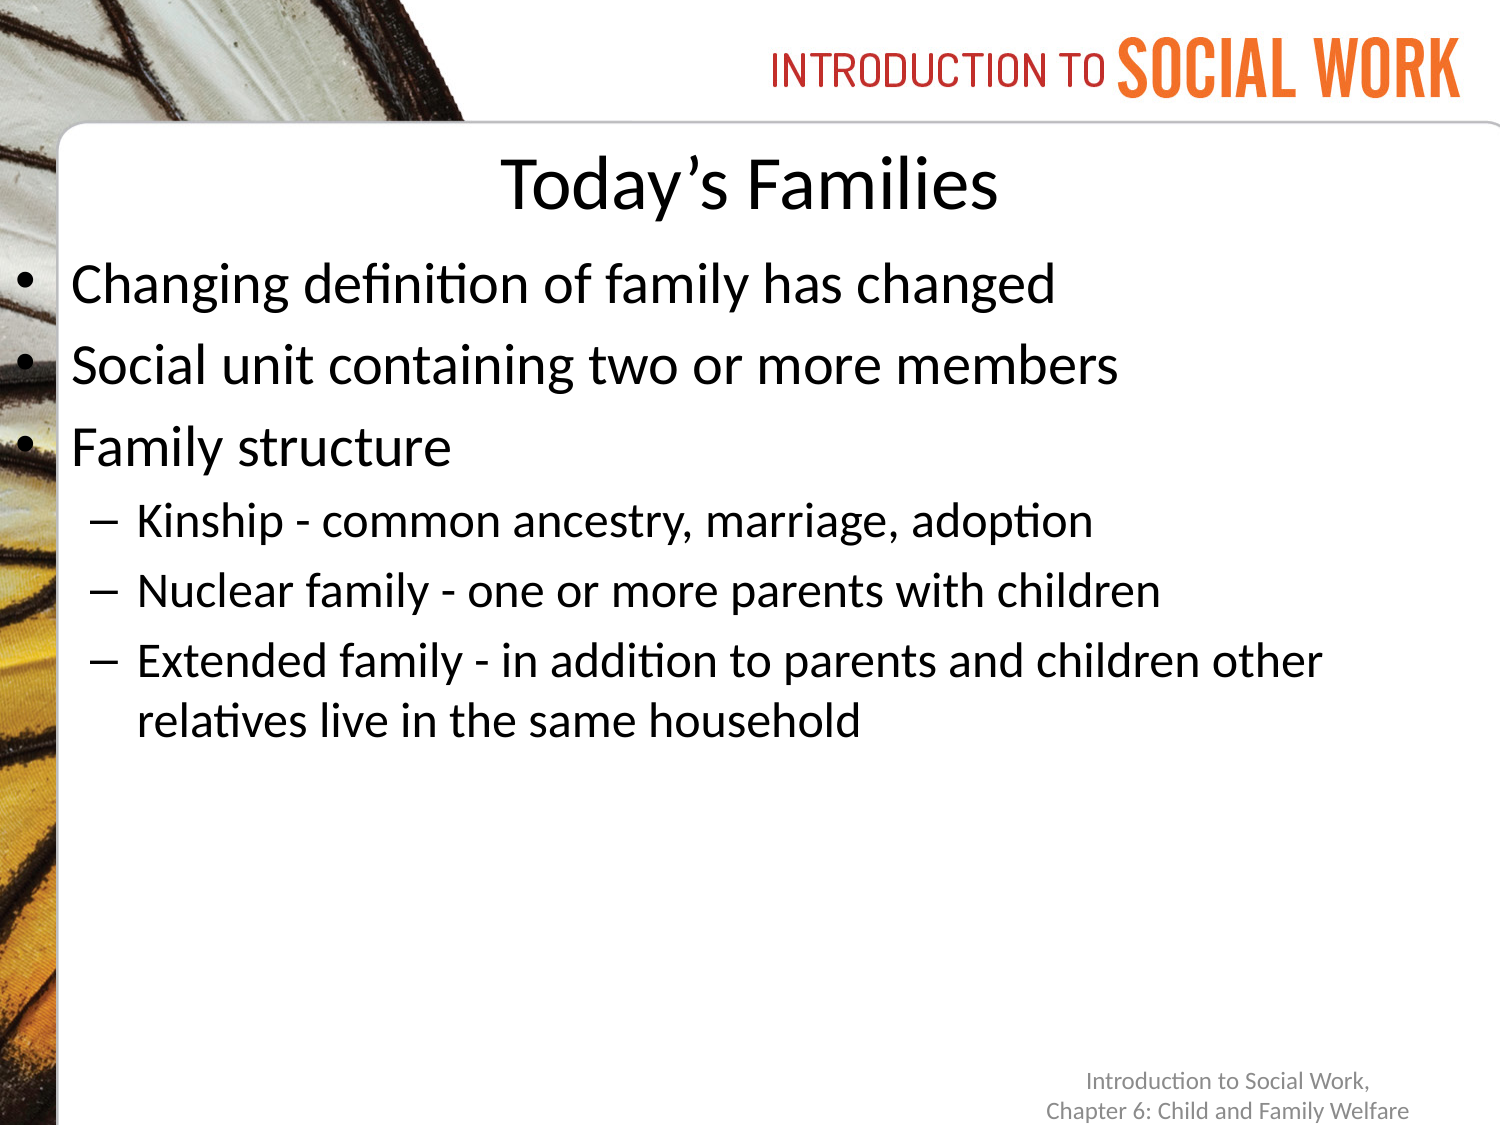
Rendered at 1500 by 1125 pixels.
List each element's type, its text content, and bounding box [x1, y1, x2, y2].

picture [0, 1050, 1500, 1125]
list Changing definition of family has changed Social unit containing two or more members Family structure Kinship - common ancestry, marriage, adoption Nuclear family - one or more parents with children Extended family - in addition to parents and children other relatives live in the same household [0, 237, 1500, 1050]
footer Introduction to Social Work, Chapter 6: Child and Family Welfare [987, 1065, 1475, 1125]
title Today’s Families [75, 125, 1425, 233]
picture [0, 0, 1500, 237]
